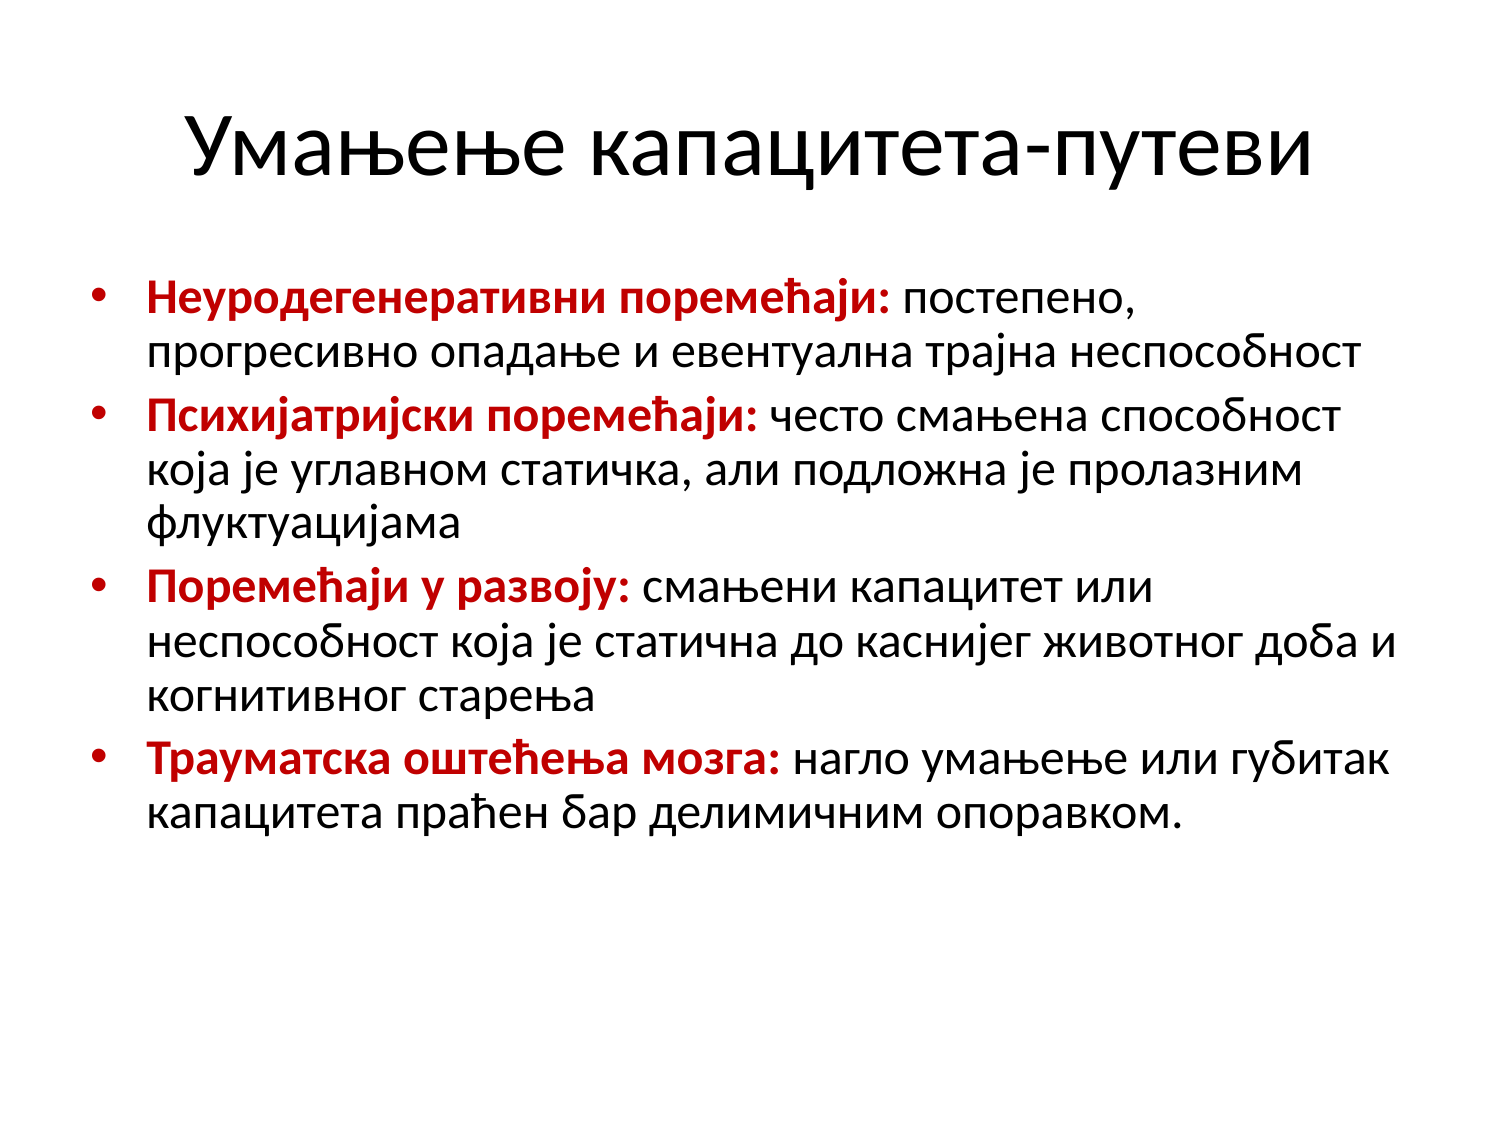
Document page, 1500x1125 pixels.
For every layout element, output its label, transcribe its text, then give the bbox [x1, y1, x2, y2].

list Неуродегенеративни поремећаји: постепено, прогресивно опадање и евентуална трајна неспособност Психијатријски поремећаји: често смањена способност која је углавном статичка, али подложна је пролазним флуктуацијама Поремећаји у развоју: смањени капацитет или неспособност која је статична до каснијег животног доба и когнитивног старења Трауматска оштећења мозга: нагло умањење или губитак капацитета праћен бар делимичним опоравком. [75, 262, 1425, 1005]
title Умањење капацитета-путеви [75, 45, 1425, 233]
